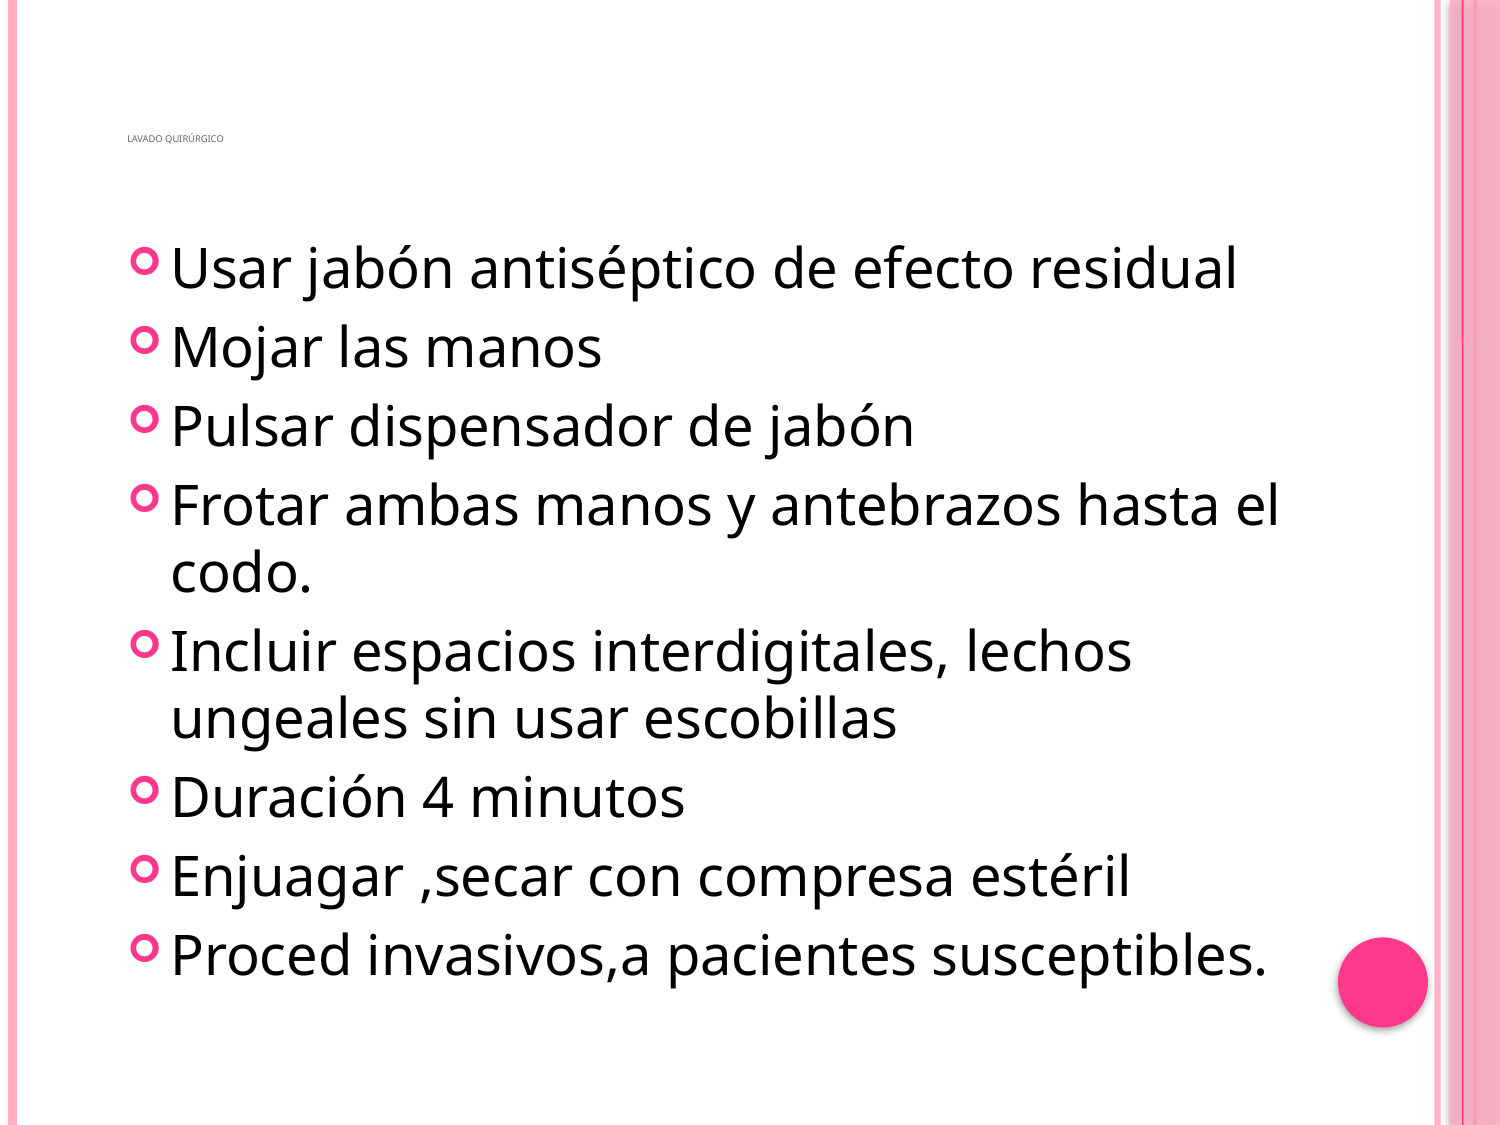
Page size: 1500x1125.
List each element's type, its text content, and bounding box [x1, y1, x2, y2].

title Lavado quirúrgico [112, 125, 1325, 163]
list Usar jabón antiséptico de efecto residual Mojar las manos Pulsar dispensador de jabón Frotar ambas manos y antebrazos hasta el codo. Incluir espacios interdigitales, lechos ungeales sin usar escobillas Duración 4 minutos Enjuagar ,secar con compresa estéril Proced invasivos,a pacientes susceptibles. [112, 224, 1388, 1000]
